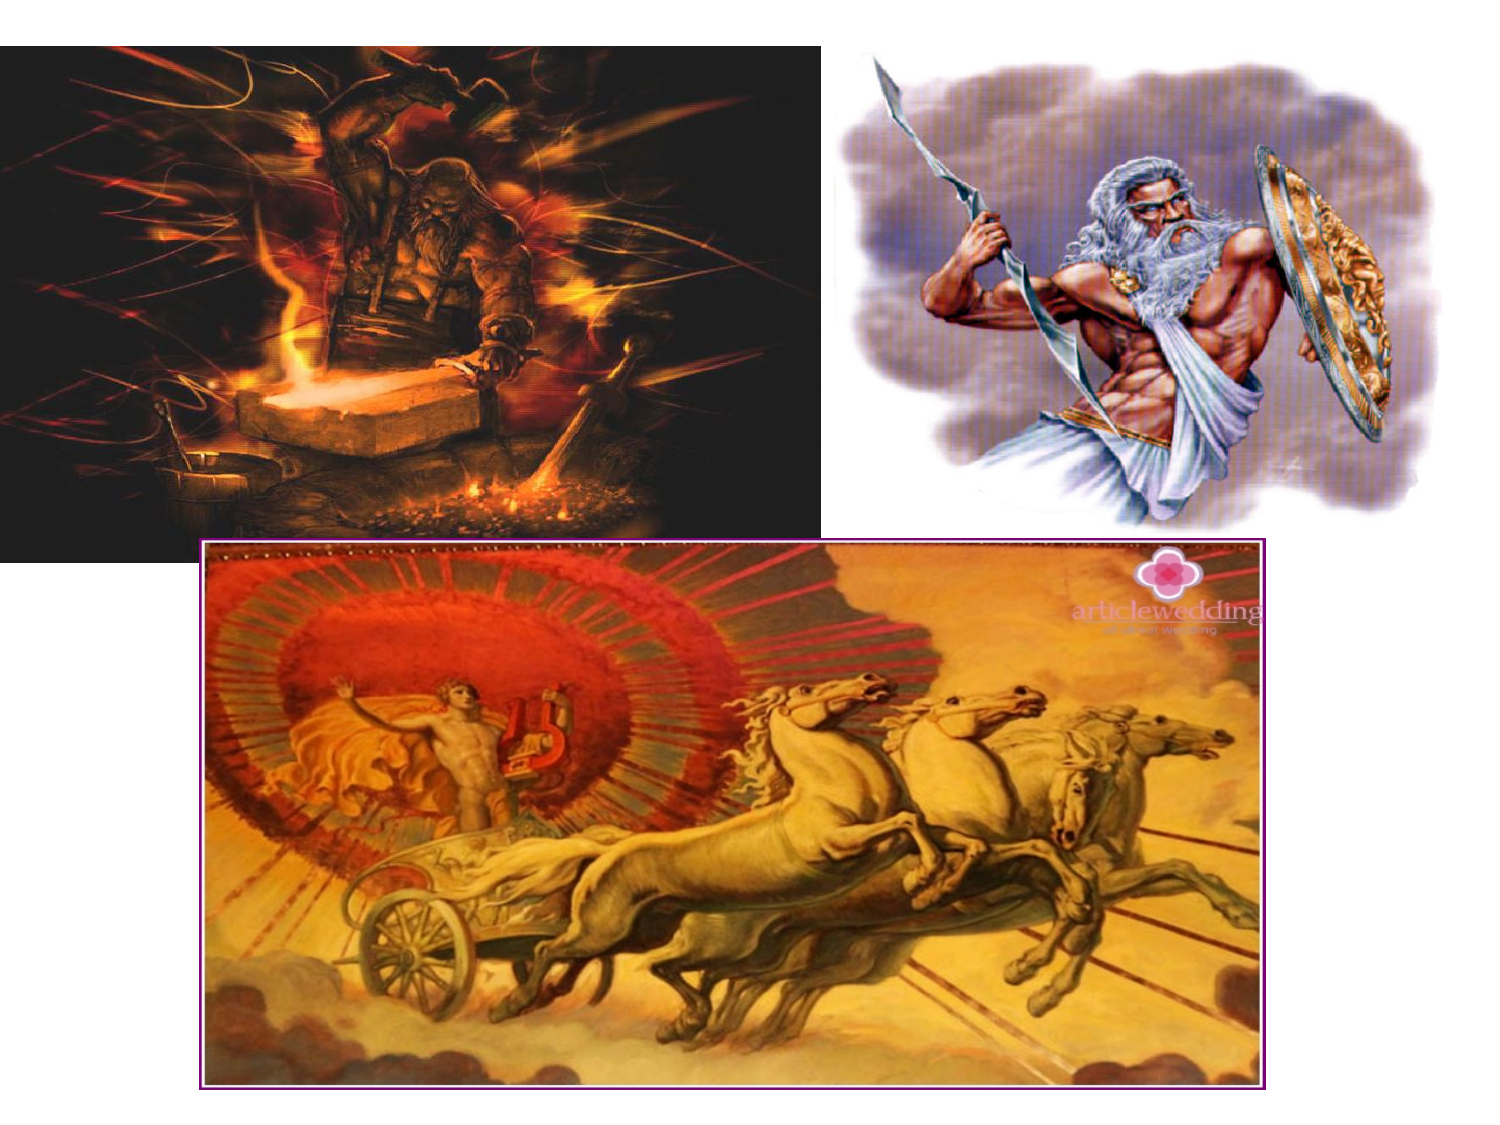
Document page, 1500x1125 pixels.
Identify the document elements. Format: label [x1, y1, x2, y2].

picture [198, 46, 1442, 1091]
list [0, 46, 821, 563]
